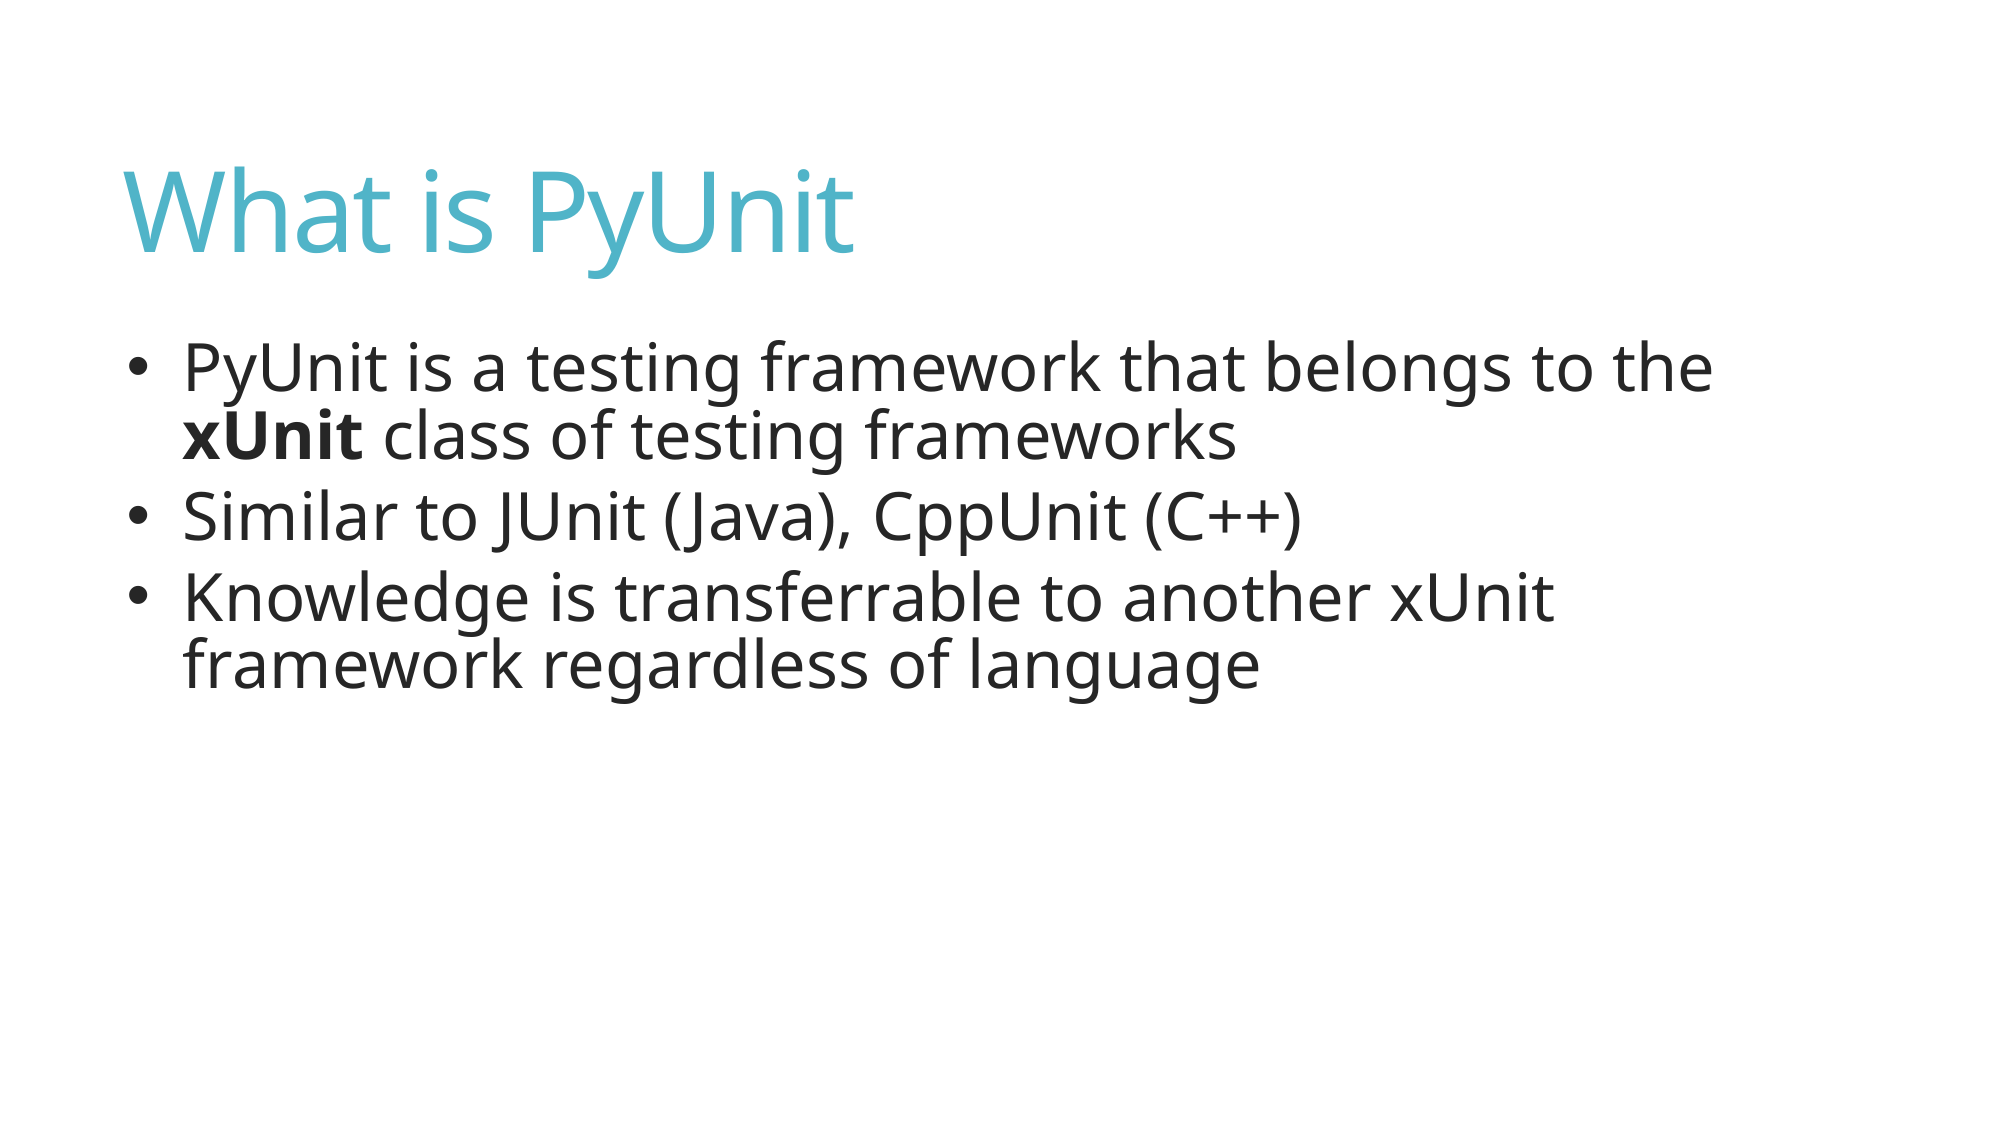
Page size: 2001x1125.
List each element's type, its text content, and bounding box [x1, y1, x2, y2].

list PyUnit is a testing framework that belongs to the xUnit class of testing frameworks Similar to JUnit (Java), CppUnit (C++) Knowledge is transferrable to another xUnit framework regardless of language [111, 329, 1876, 948]
title What is PyUnit [107, 81, 1875, 354]
